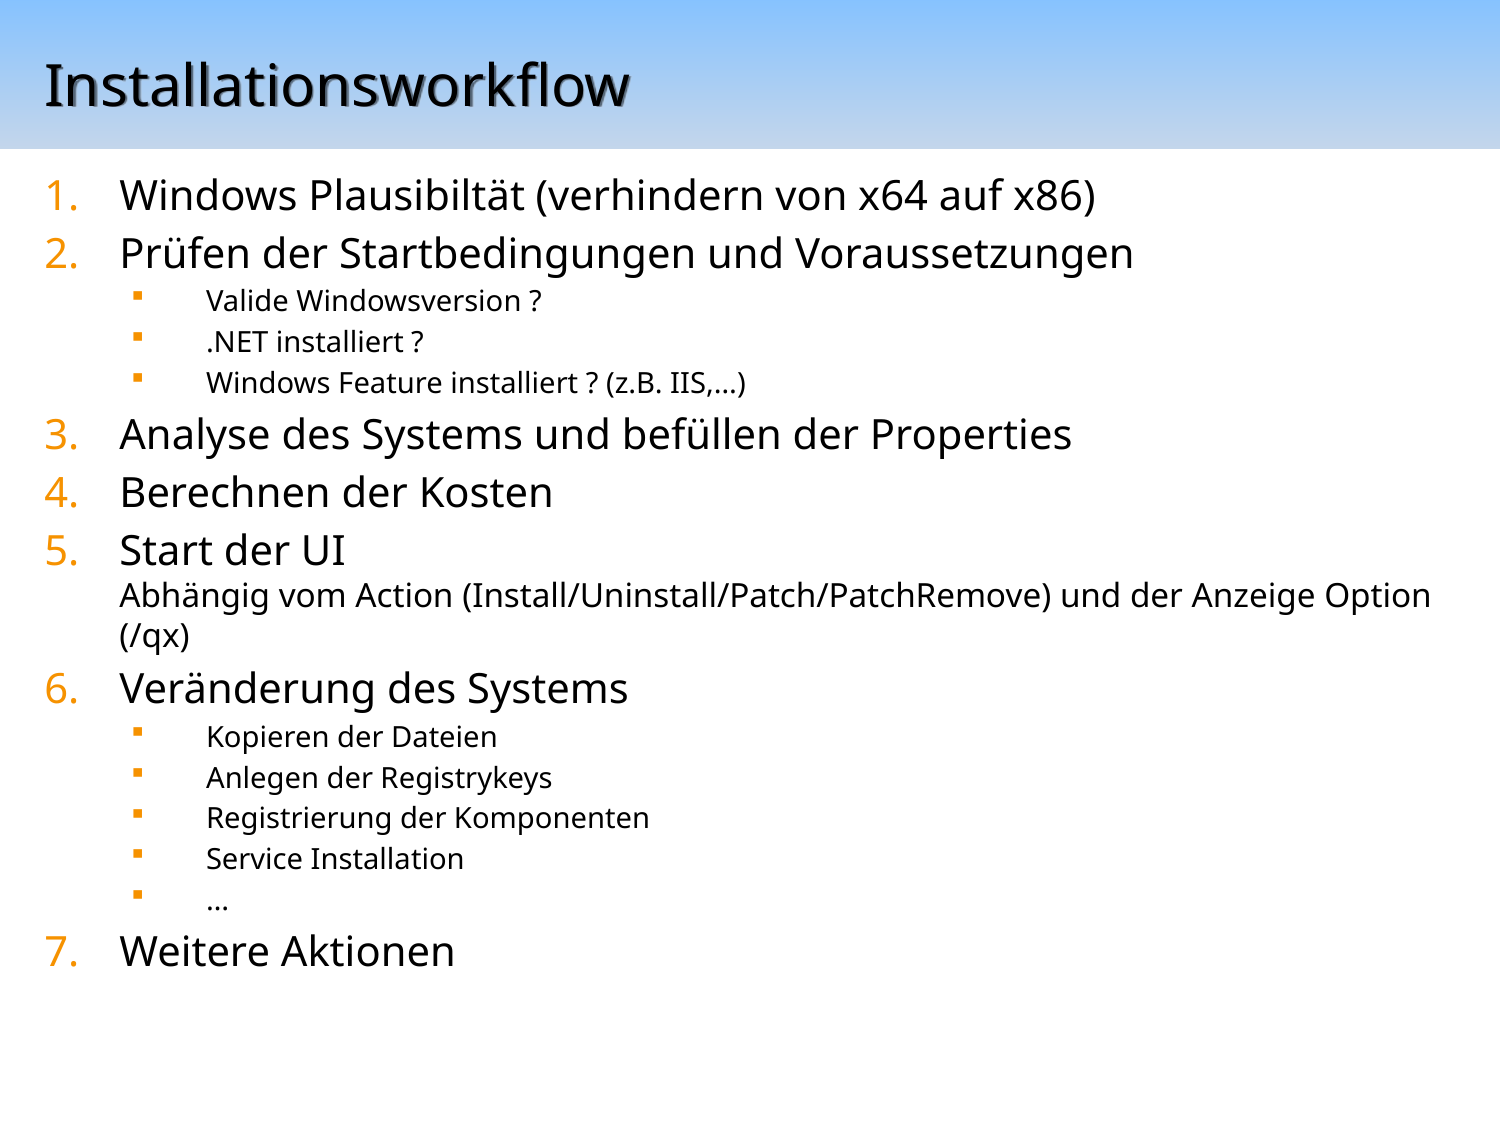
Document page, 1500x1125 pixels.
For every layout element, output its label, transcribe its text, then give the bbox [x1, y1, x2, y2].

list Windows Plausibiltät (verhindern von x64 auf x86) Prüfen der Startbedingungen und Voraussetzungen Valide Windowsversion ? .NET installiert ? Windows Feature installiert ? (z.B. IIS,…) Analyse des Systems und befüllen der Properties Berechnen der Kosten Start der UI Abhängig vom Action (Install/Uninstall/Patch/PatchRemove) und der Anzeige Option (/qx) Veränderung des Systems Kopieren der Dateien Anlegen der Registrykeys Registrierung der Komponenten Service Installation … Weitere Aktionen [29, 160, 1471, 1125]
title Installationsworkflow [29, 29, 1471, 138]
